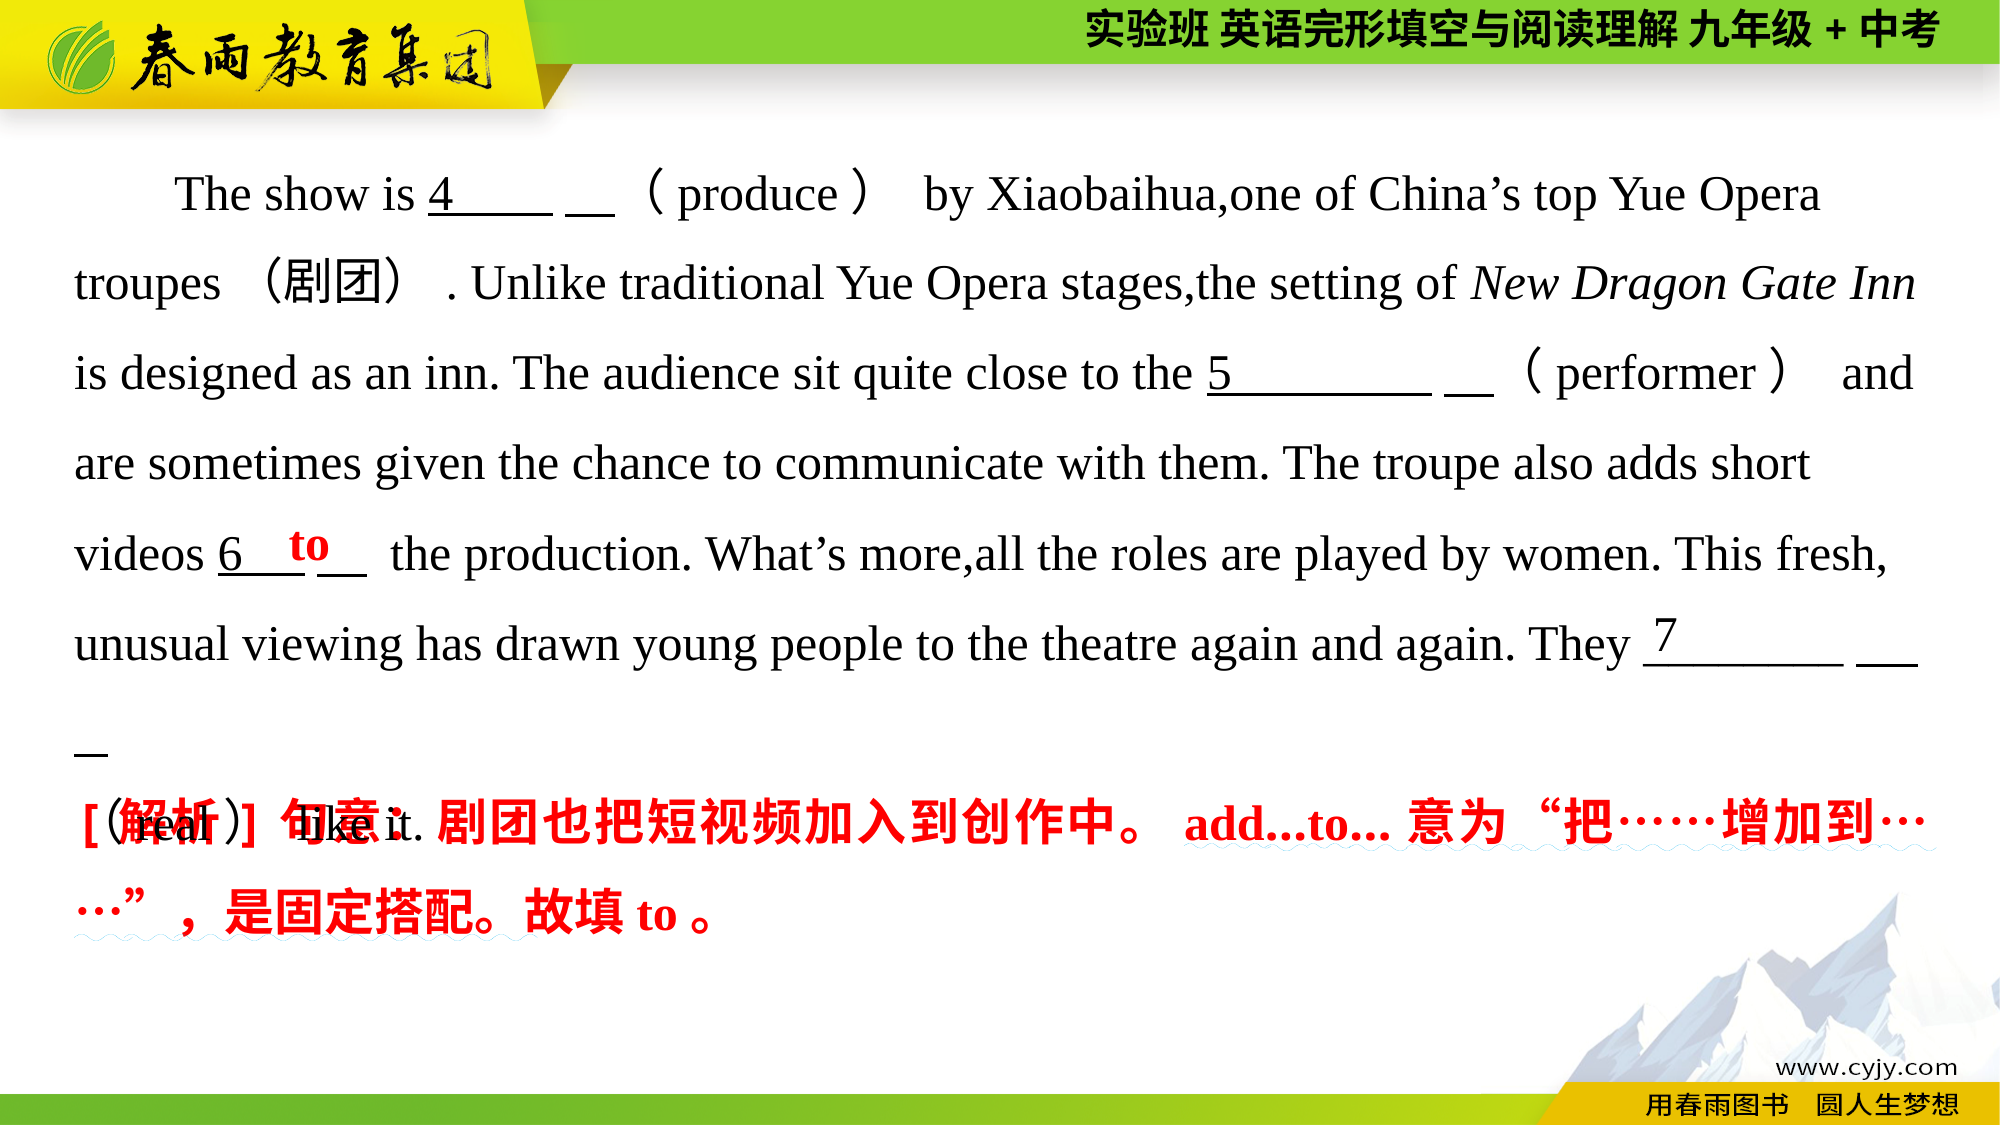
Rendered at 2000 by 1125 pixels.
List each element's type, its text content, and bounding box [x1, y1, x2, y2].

text_box to [273, 502, 346, 578]
picture [0, 0, 2000, 1125]
list The show is 4 （produce） by Xiaobaihua,one of China’s top Yue Opera troupes（剧团）. Unlike traditional Yue Opera stages,the setting of New Dragon Gate Inn is designed as an inn. The audience sit quite close to the 5 （performer） and are sometimes given the chance to communicate with them. The troupe also adds short videos 6 the production. What’s more,all the roles are played by women. This fresh, unusual viewing has drawn young people to the theatre again and again. They ________ （real） like it. [59, 122, 1944, 774]
text_box [解析]句意：剧团也把短视频加入到创作中。add...to...意为“把……增加到……”，是固定搭配。故填to。 [59, 774, 1944, 948]
text_box 7 [1638, 593, 1693, 669]
